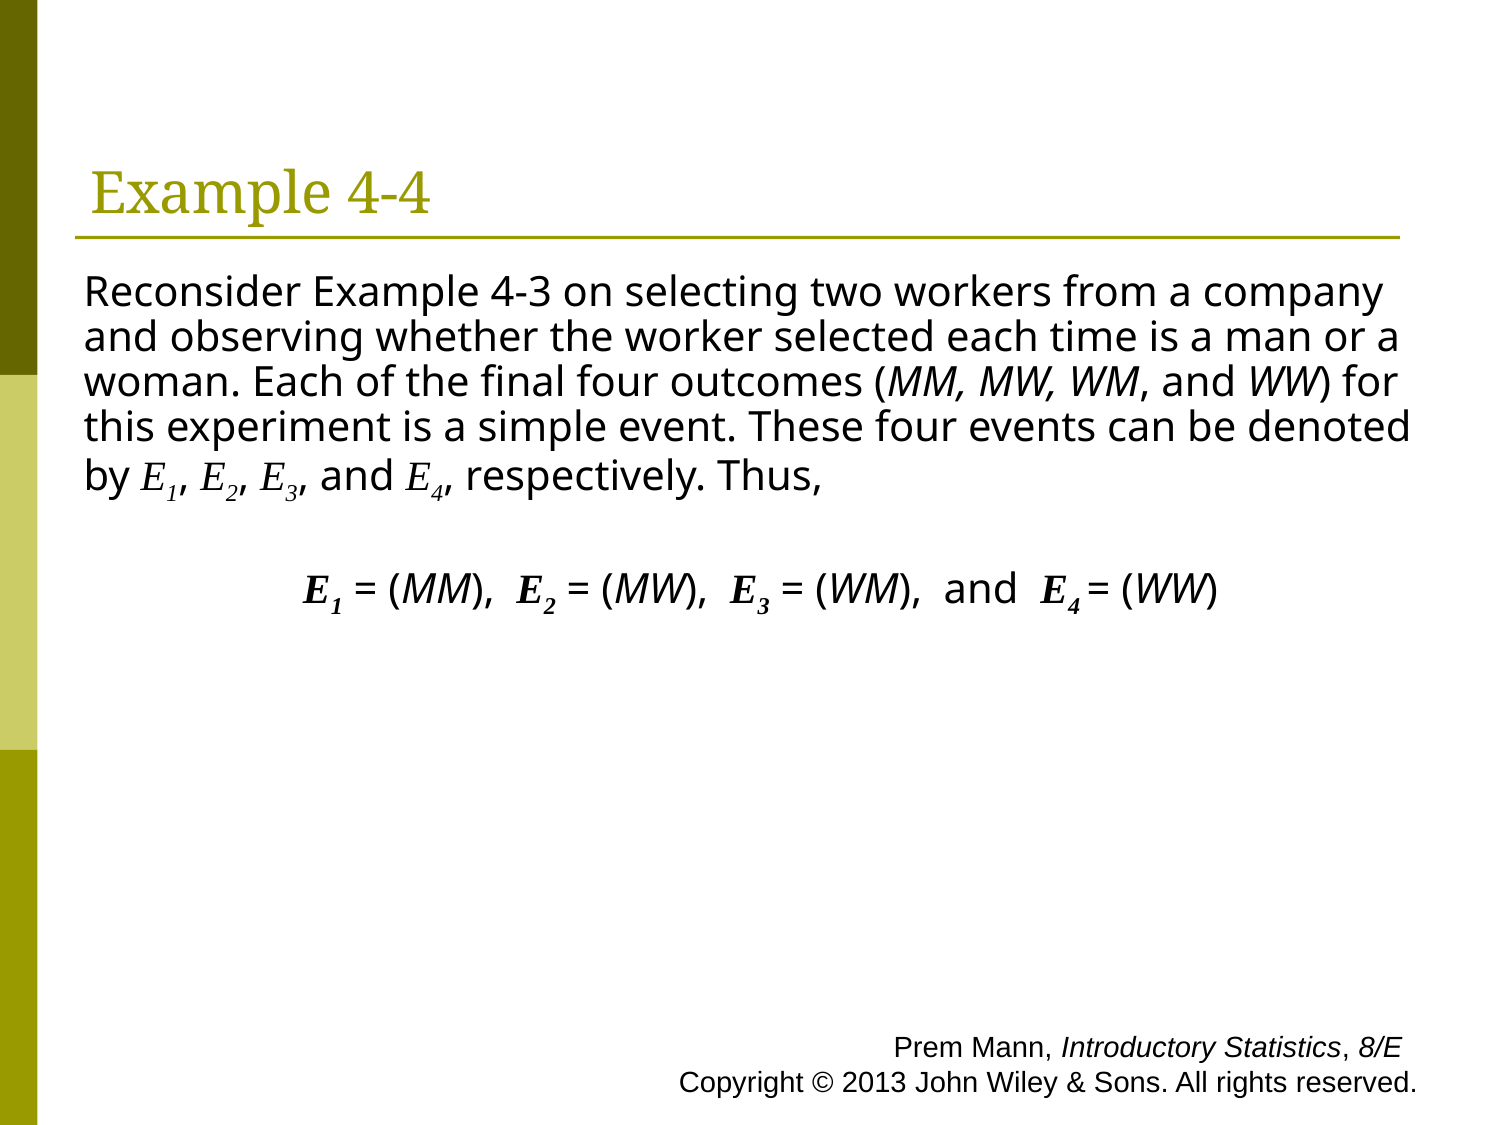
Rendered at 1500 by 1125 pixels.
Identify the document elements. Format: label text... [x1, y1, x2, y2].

title Example 4-4 [75, 45, 1425, 233]
list Reconsider Example 4-3 on selecting two workers from a company and observing whether the worker selected each time is a man or a woman. Each of the final four outcomes (MM, MW, WM, and WW) for this experiment is a simple event. These four events can be denoted by E1, E2, E3, and E4, respectively. Thus, E1 = (MM), E2 = (MW), E3 = (WM), and E4 = (WW) [12, 262, 1453, 938]
text_box Prem Mann, Introductory Statistics, 8/E Copyright © 2013 John Wiley & Sons. All rights reserved. [664, 1020, 1449, 1106]
